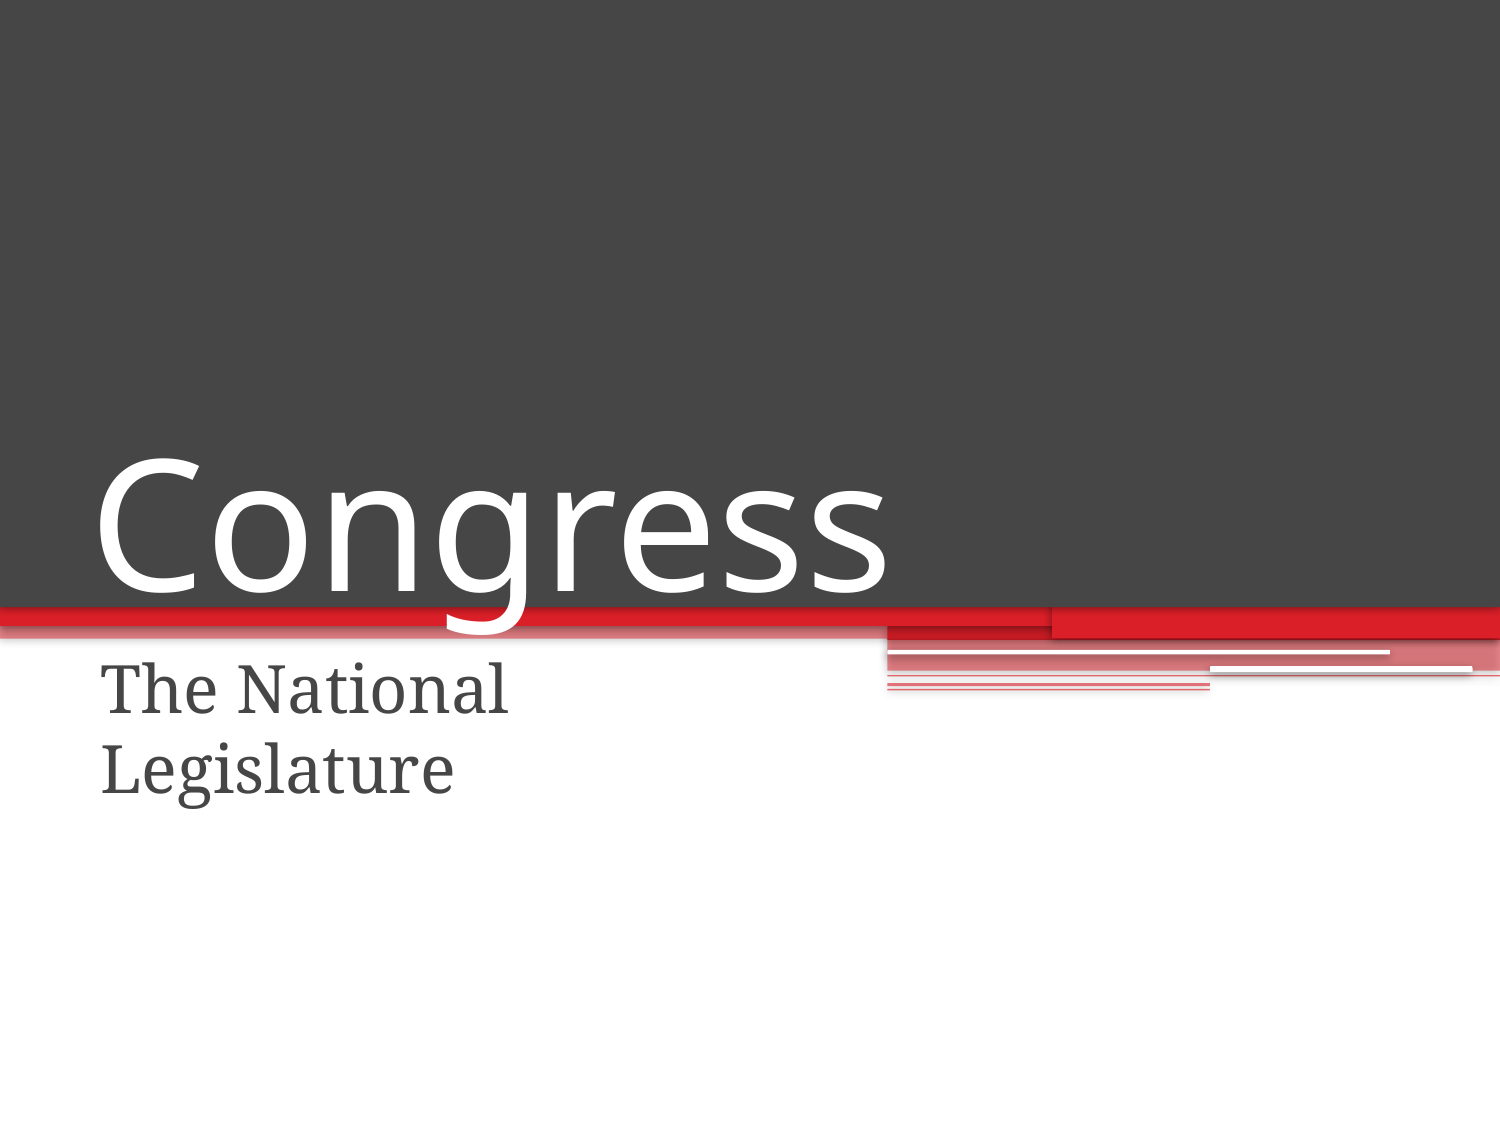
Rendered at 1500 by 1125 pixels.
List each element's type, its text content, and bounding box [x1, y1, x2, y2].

subtitle The National Legislature [75, 639, 888, 928]
title Congress [75, 394, 1463, 636]
